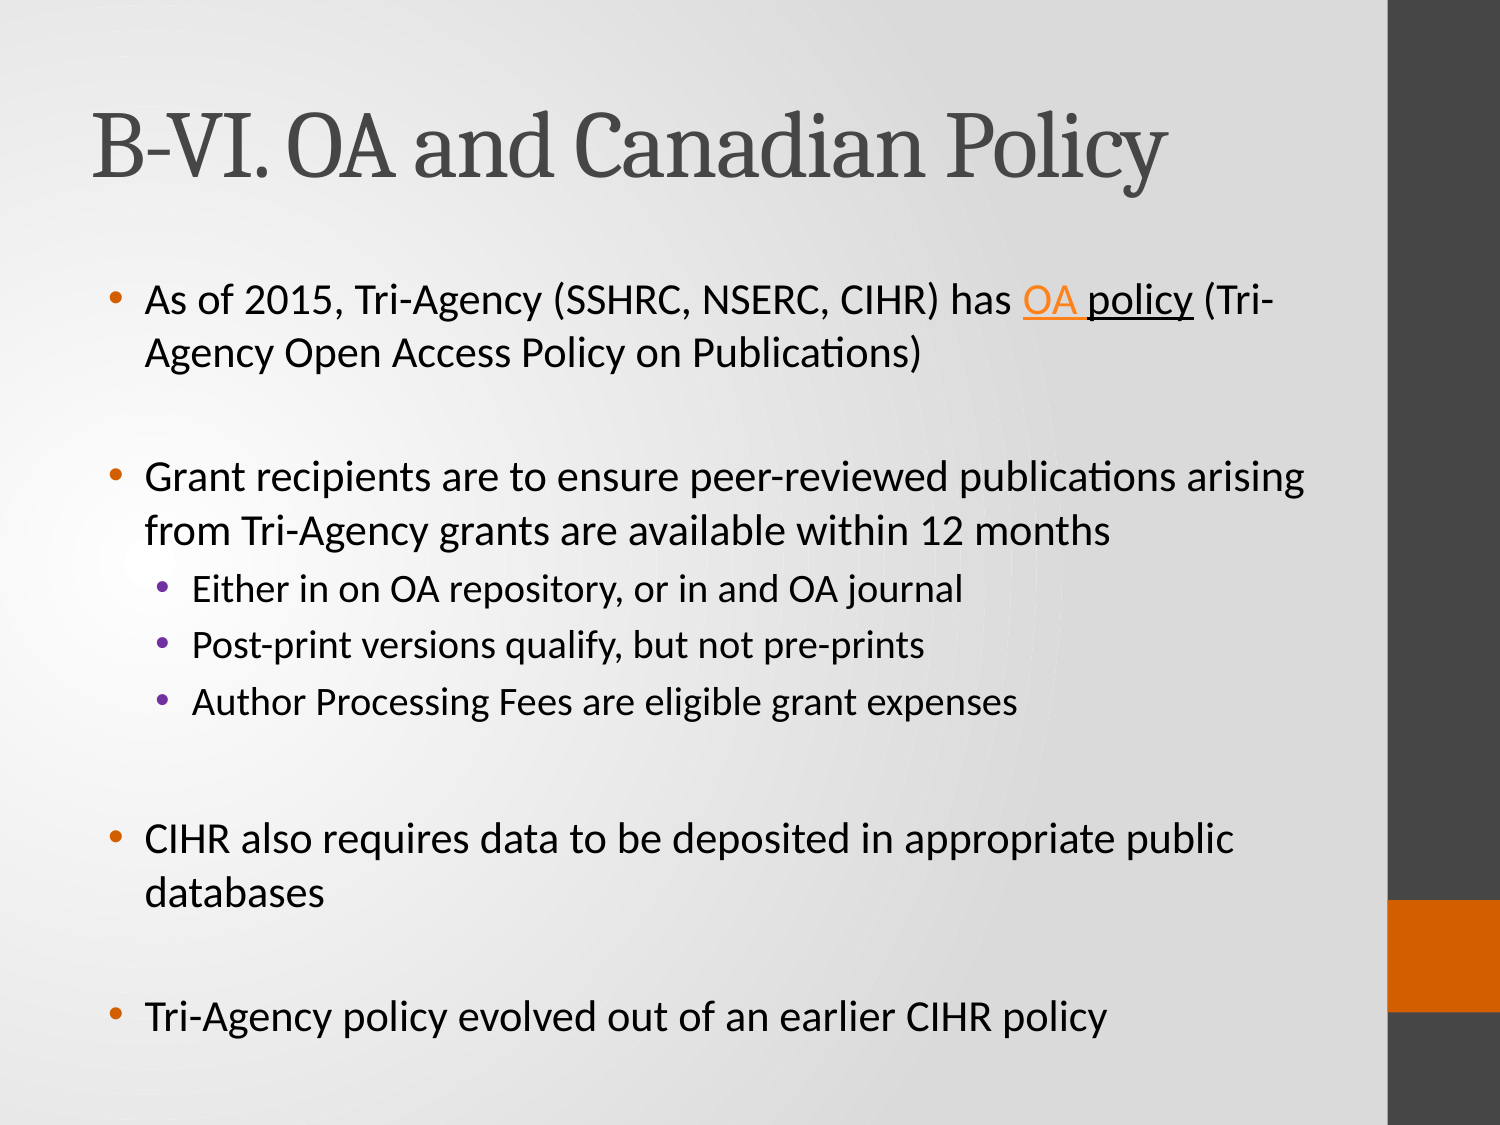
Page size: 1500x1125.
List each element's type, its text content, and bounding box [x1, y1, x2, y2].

list As of 2015, Tri-Agency (SSHRC, NSERC, CIHR) has OA policy (Tri-Agency Open Access Policy on Publications) Grant recipients are to ensure peer-reviewed publications arising from Tri-Agency grants are available within 12 months Either in on OA repository, or in and OA journal Post-print versions qualify, but not pre-prints Author Processing Fees are eligible grant expenses CIHR also requires data to be deposited in appropriate public databases Tri-Agency policy evolved out of an earlier CIHR policy [75, 262, 1325, 1050]
title B-VI. OA and Canadian Policy [75, 45, 1325, 233]
